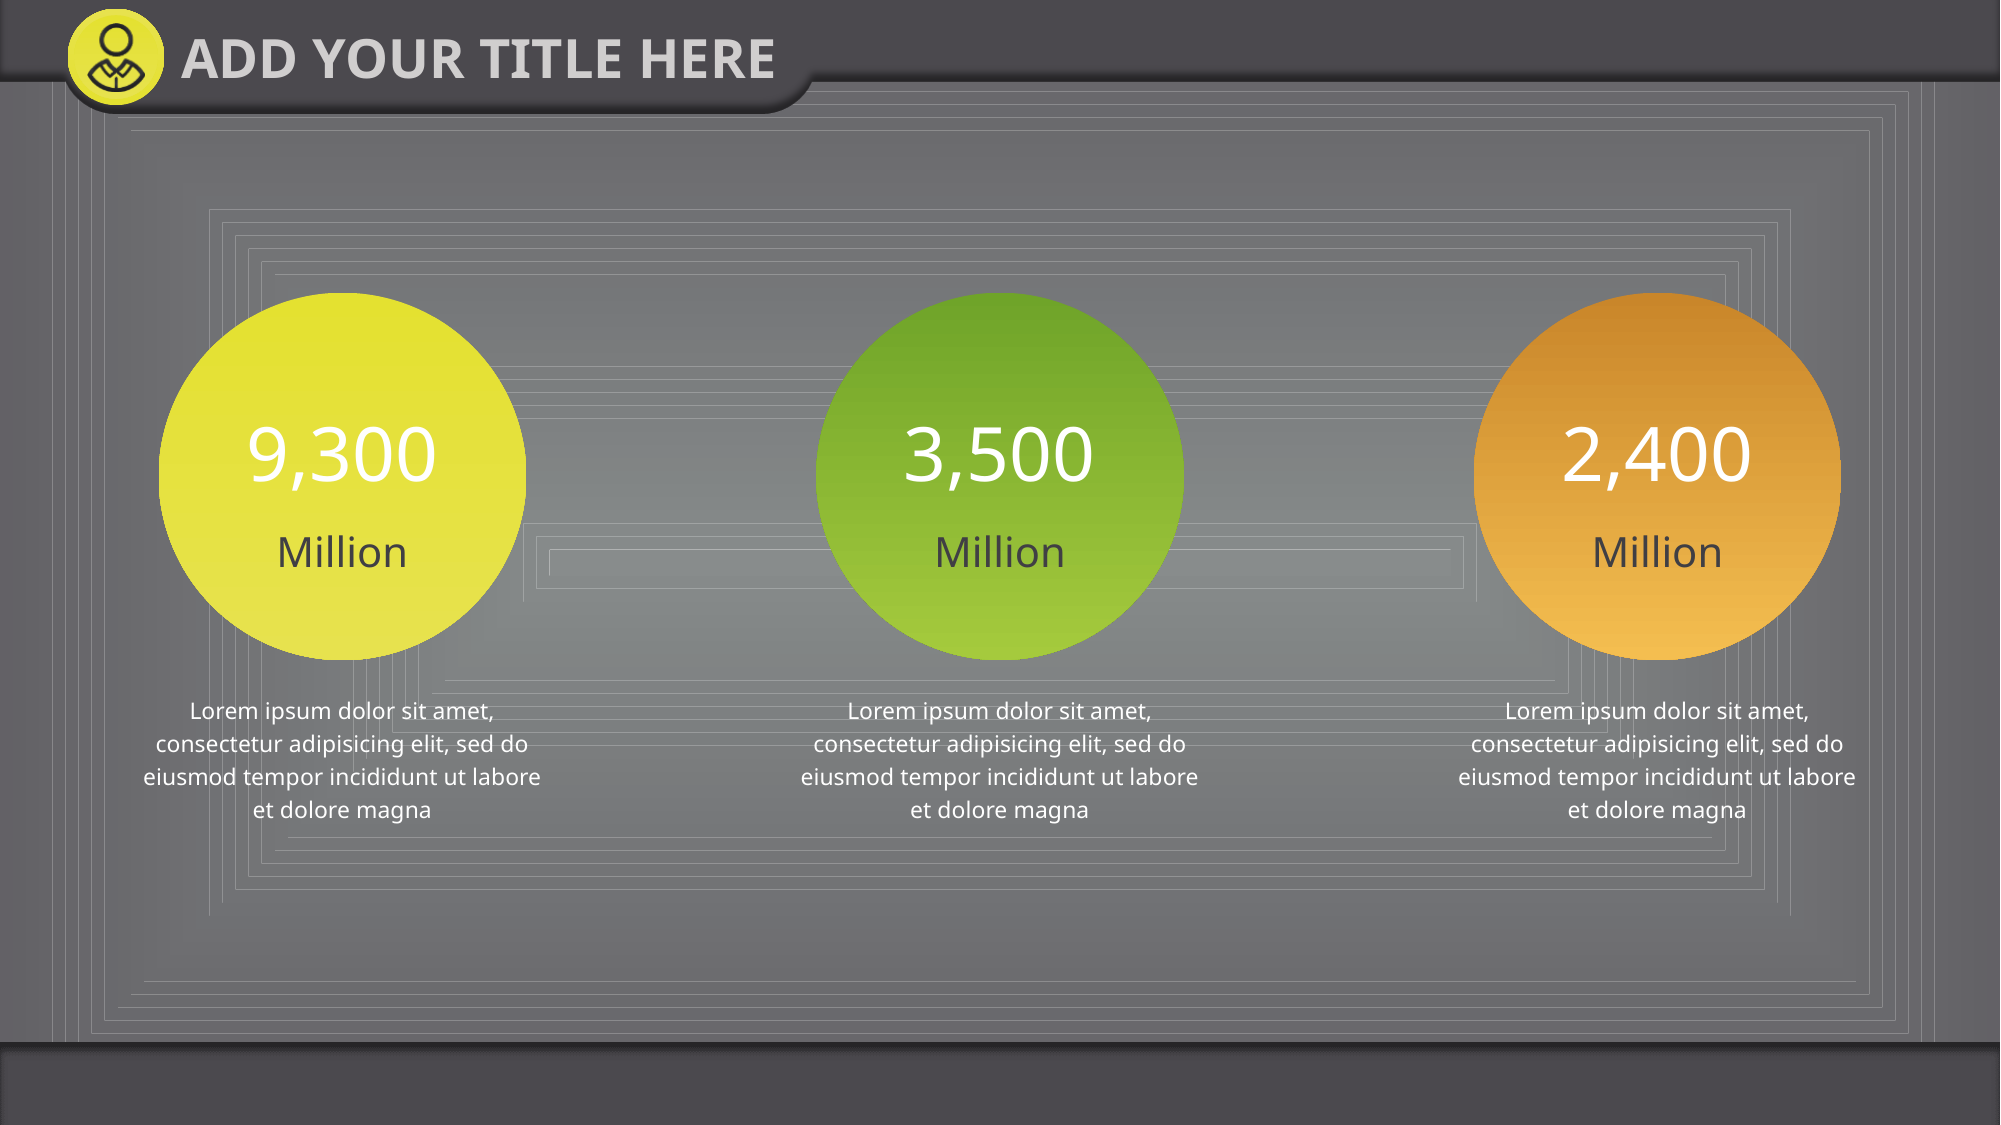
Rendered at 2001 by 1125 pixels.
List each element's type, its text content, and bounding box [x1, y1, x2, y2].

text_box 3,500 [841, 399, 1159, 504]
text_box Lorem ipsum dolor sit amet, consectetur adipisicing elit, sed do eiusmod tempor incididunt ut labore et dolore magna [780, 683, 1220, 831]
text_box Million [250, 518, 435, 583]
text_box Lorem ipsum dolor sit amet, consectetur adipisicing elit, sed do eiusmod tempor incididunt ut labore et dolore magna [1437, 683, 1878, 831]
text_box 2,400 [1499, 399, 1816, 504]
text_box 9,300 [184, 399, 501, 504]
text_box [67, 8, 165, 106]
text_box [1473, 292, 1842, 661]
text_box Million [1565, 518, 1750, 583]
text_box Million [908, 518, 1093, 583]
text_box [816, 292, 1184, 661]
text_box Lorem ipsum dolor sit amet, consectetur adipisicing elit, sed do eiusmod tempor incididunt ut labore et dolore magna [122, 683, 563, 831]
picture [0, 0, 2000, 115]
picture [0, 1042, 2000, 1125]
text_box [158, 292, 527, 661]
